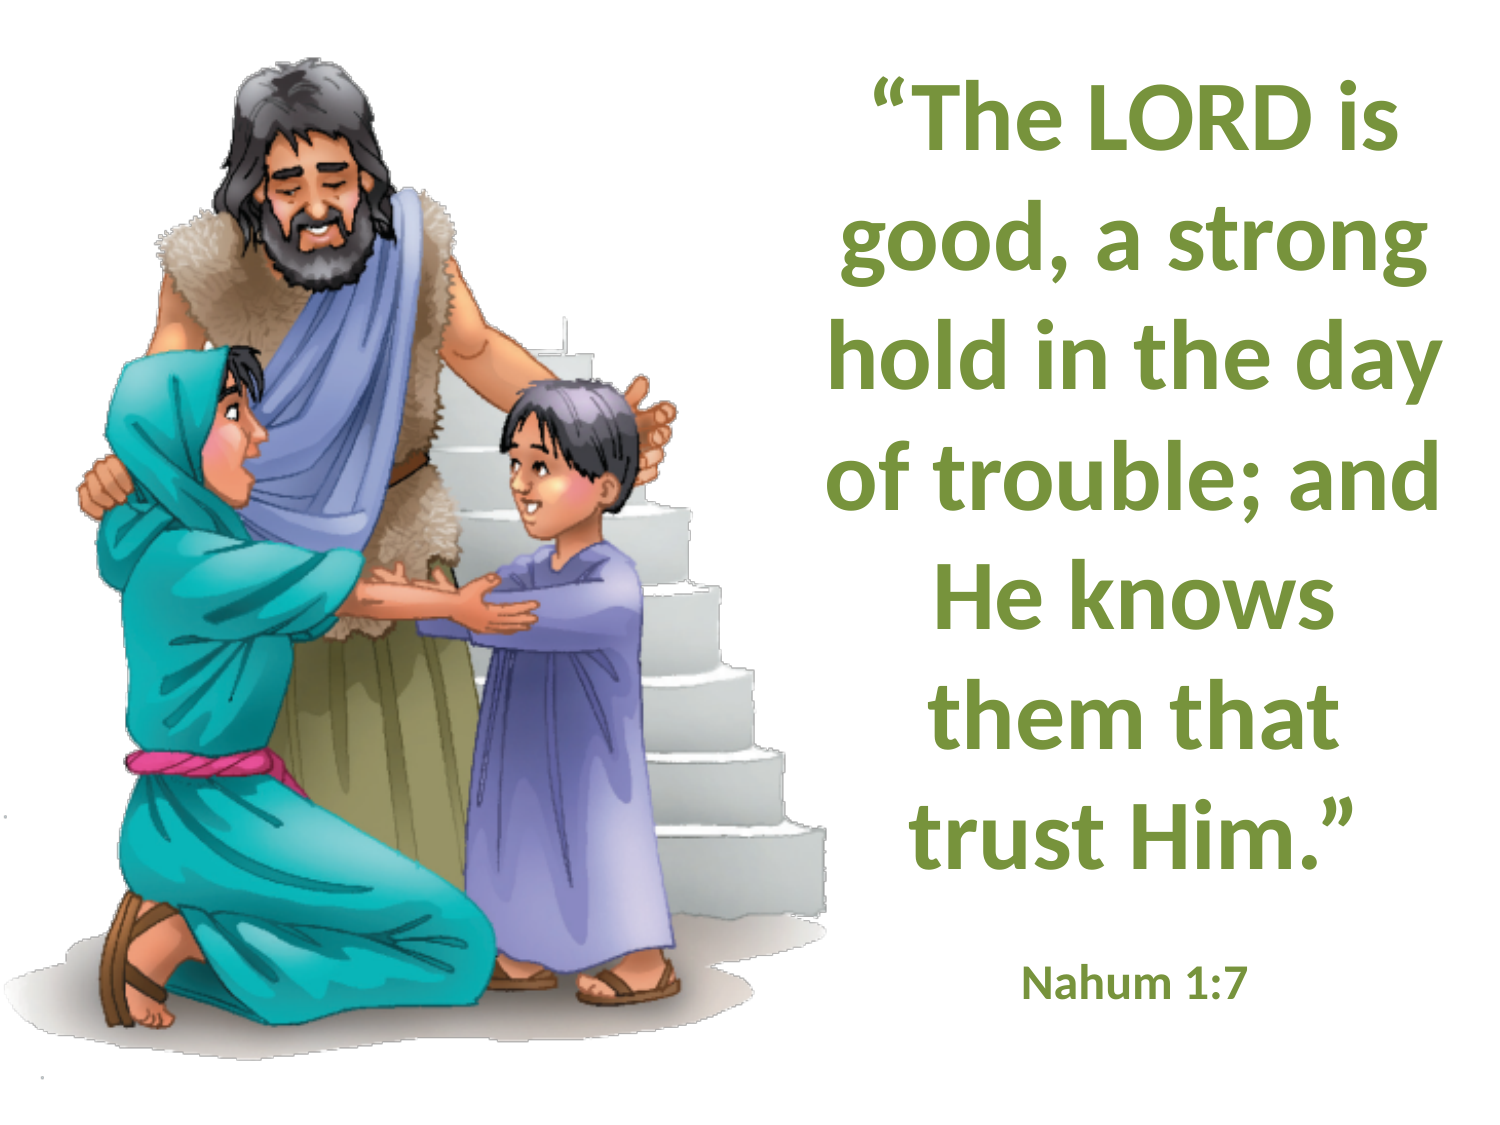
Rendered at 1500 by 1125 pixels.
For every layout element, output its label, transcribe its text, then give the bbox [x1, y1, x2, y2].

text_box “The LORD is good, a strong hold in the day of trouble; and He knows them that trust Him.” Nahum 1:7 [847, 42, 1460, 1063]
picture [0, 5, 843, 1107]
